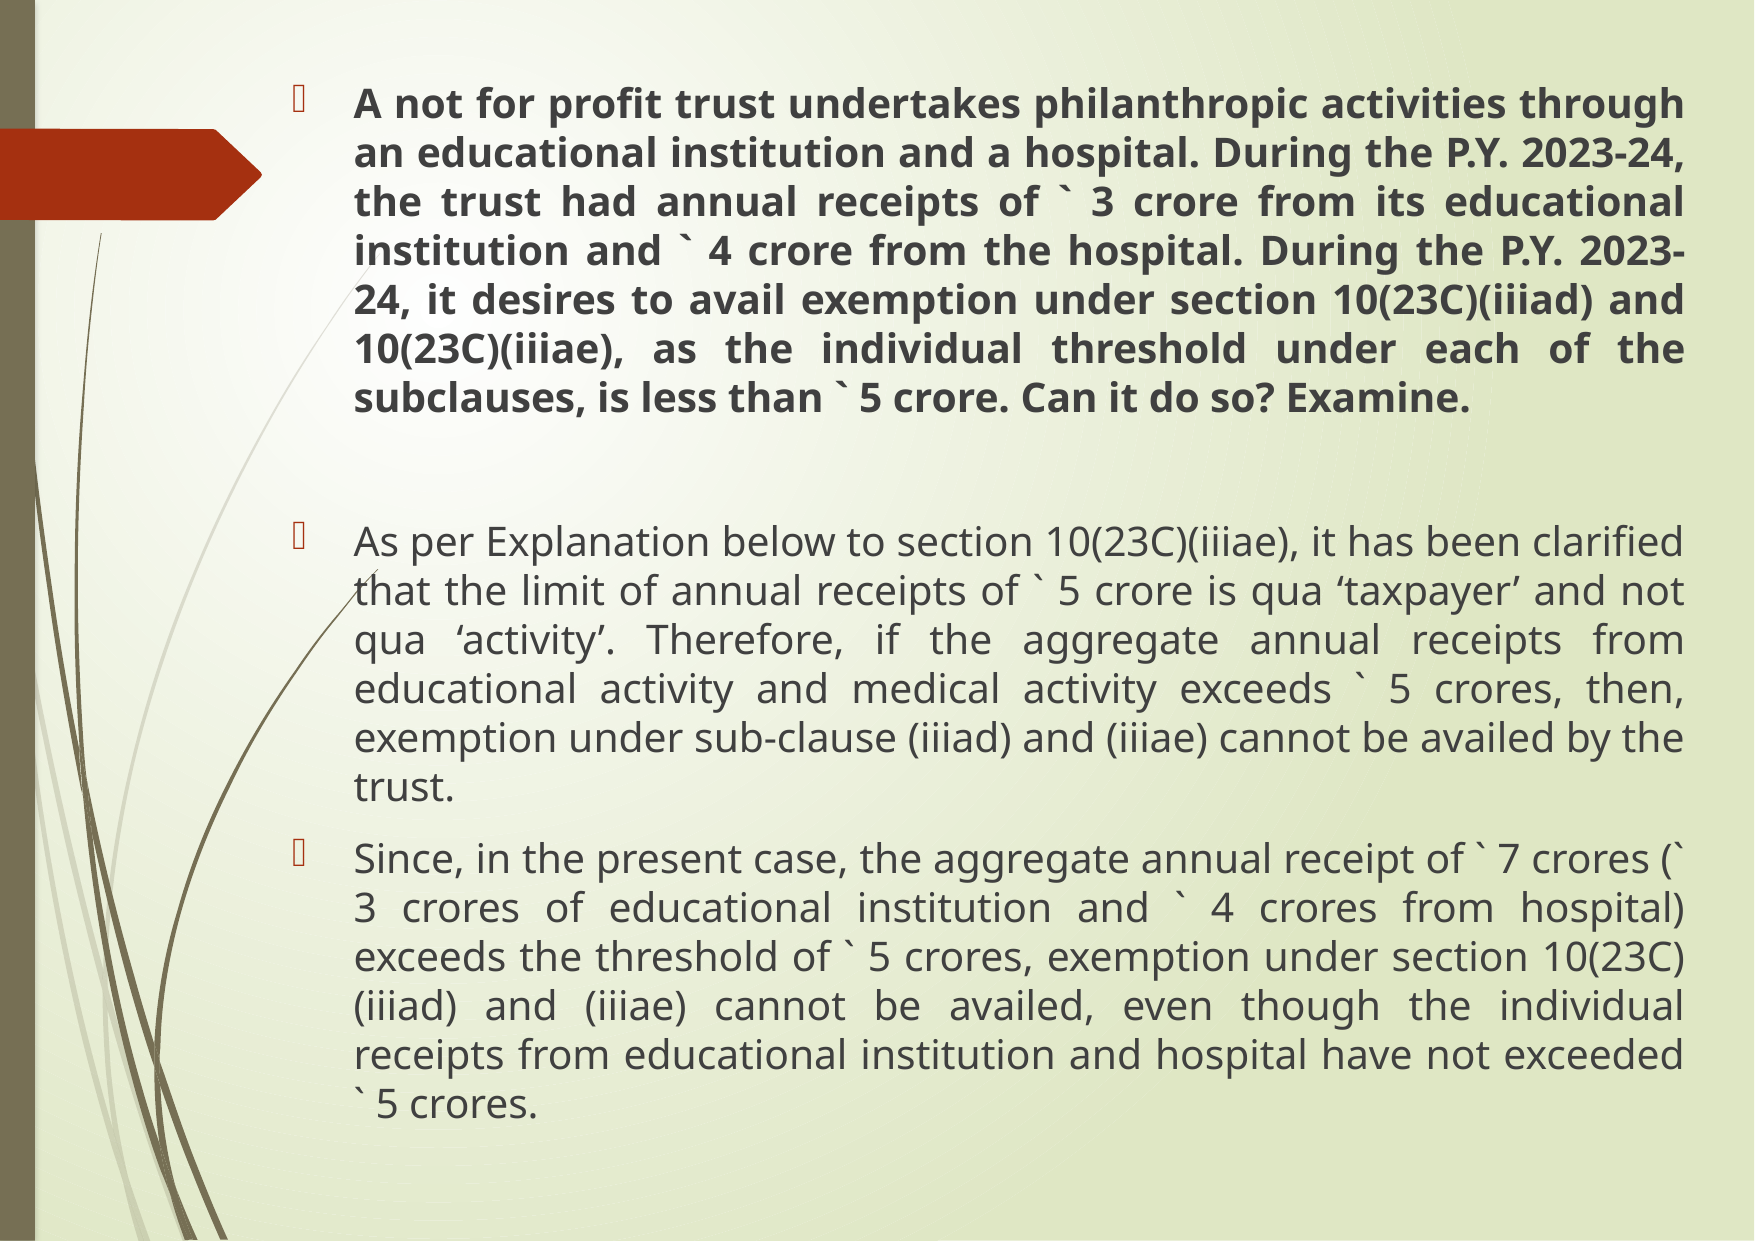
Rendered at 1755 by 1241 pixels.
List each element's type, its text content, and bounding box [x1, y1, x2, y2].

list A not for profit trust undertakes philanthropic activities through an educational institution and a hospital. During the P.Y. 2023-24, the trust had annual receipts of ` 3 crore from its educational institution and ` 4 crore from the hospital. During the P.Y. 2023-24, it desires to avail exemption under section 10(23C)(iiiad) and 10(23C)(iiiae), as the individual threshold under each of the subclauses, is less than ` 5 crore. Can it do so? Examine. As per Explanation below to section 10(23C)(iiiae), it has been clarified that the limit of annual receipts of ` 5 crore is qua ‘taxpayer’ and not qua ‘activity’. Therefore, if the aggregate annual receipts from educational activity and medical activity exceeds ` 5 crores, then, exemption under sub-clause (iiiad) and (iiiae) cannot be availed by the trust. Since, in the present case, the aggregate annual receipt of ` 7 crores (` 3 crores of educational institution and ` 4 crores from hospital) exceeds the threshold of ` 5 crores, exemption under section 10(23C)(iiiad) and (iiiae) cannot be availed, even though the individual receipts from educational institution and hospital have not exceeded ` 5 crores. [277, 70, 1703, 1183]
